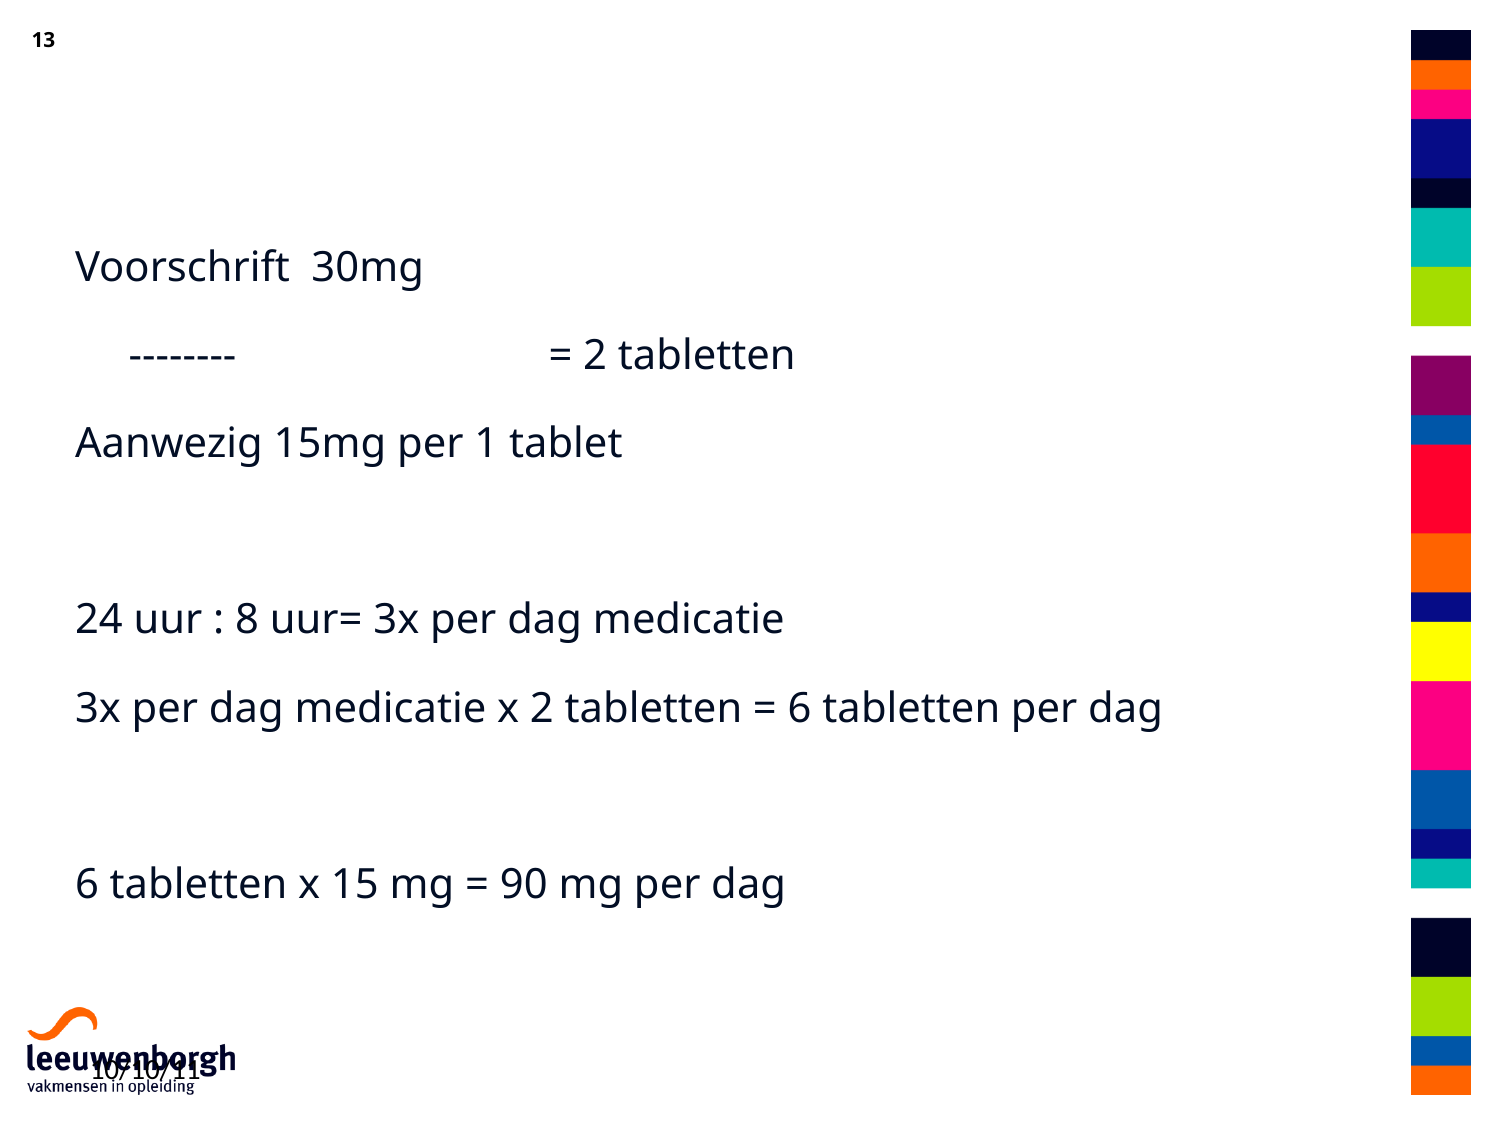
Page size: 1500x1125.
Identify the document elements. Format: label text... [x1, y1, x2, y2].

picture [1411, 30, 1471, 1095]
list Voorschrift 30mg -------- = 2 tabletten Aanwezig 15mg per 1 tablet 24 uur : 8 uur= 3x per dag medicatie 3x per dag medicatie x 2 tabletten = 6 tabletten per dag 6 tabletten x 15 mg = 90 mg per dag [74, 231, 1425, 1006]
picture [27, 1007, 235, 1095]
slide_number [74, 1042, 425, 1103]
